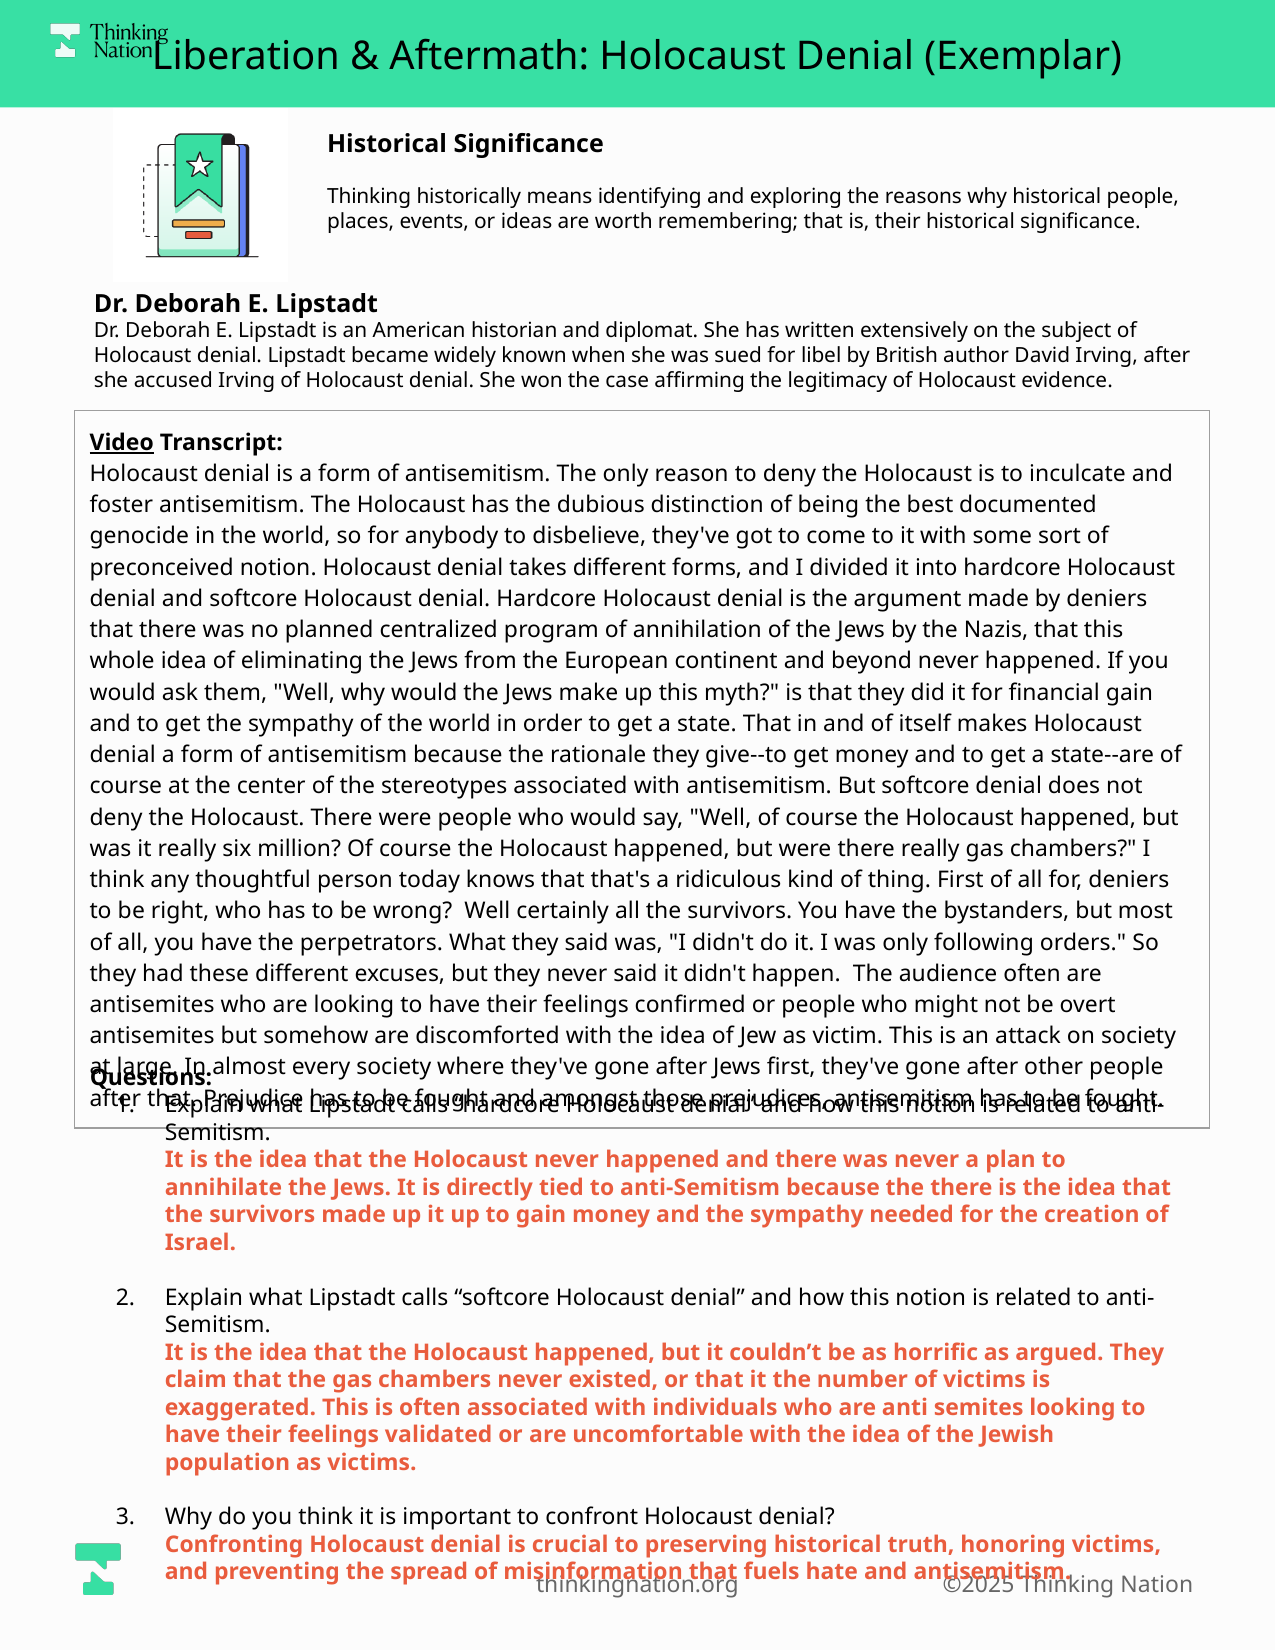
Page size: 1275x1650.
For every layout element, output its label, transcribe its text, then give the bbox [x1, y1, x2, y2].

text_box ©2025 Thinking Nation [907, 1553, 1210, 1605]
picture [62, 1533, 134, 1605]
table_header Video Transcript: Holocaust denial is a form of antisemitism. The only reason to deny the Holocaust is to inculcate and foster antisemitism. The Holocaust has the dubious distinction of being the best documented genocide in the world, so for anybody to disbelieve, they've got to come to it with some sort of preconceived notion. Holocaust denial takes different forms, and I divided it into hardcore Holocaust denial and softcore Holocaust denial. Hardcore Holocaust denial is the argument made by deniers that there was no planned centralized program of annihilation of the Jews by the Nazis, that this whole idea of eliminating the Jews from the European continent and beyond never happened. If you would ask them, "Well, why would the Jews make up this myth?" is that they did it for financial gain and to get the sympathy of the world in order to get a state. That in and of itself makes Holocaust denial a form of antisemitism because the rationale they give--to get money and to get a state--are of course at the center of the stereotypes associated with antisemitism. But softcore denial does not deny the Holocaust. There were people who would say, "Well, of course the Holocaust happened, but was it really six million? Of course the Holocaust happened, but were there really gas chambers?" I think any thoughtful person today knows that that's a ridiculous kind of thing. First of all for, deniers to be right, who has to be wrong? Well certainly all the survivors. You have the bystanders, but most of all, you have the perpetrators. What they said was, "I didn't do it. I was only following orders." So they had these different excuses, but they never said it didn't happen. The audience often are antisemites who are looking to have their feelings confirmed or people who might not be overt antisemites but somehow are discomforted with the idea of Jew as victim. This is an attack on society at large. In almost every society where they've gone after Jews first, they've gone after other people after that. Prejudice has to be fought and amongst those prejudices, antisemitism has to be fought. [75, 411, 1209, 1127]
text_box Dr. Deborah E. Lipstadt Dr. Deborah E. Lipstadt is an American historian and diplomat. She has written extensively on the subject of Holocaust denial. Lipstadt became widely known when she was sued for libel by British author David Irving, after she accused Irving of Holocaust denial. She won the case affirming the legitimacy of Holocaust evidence. [74, 268, 1210, 403]
text_box Historical Significance Thinking historically means identifying and exploring the reasons why historical people, places, events, or ideas are worth remembering; that is, their historical significance. [308, 108, 1201, 268]
text_box Liberation & Aftermath: Holocaust Denial (Exemplar) [0, 0, 1275, 108]
picture [36, 12, 172, 69]
picture [113, 108, 288, 283]
text_box thinkingnation.org [486, 1600, 789, 1605]
text_box Questions: Explain what Lipstadt calls “hardcore Holocaust denial” and how this notion is related to anti-Semitism. It is the idea that the Holocaust never happened and there was never a plan to annihilate the Jews. It is directly tied to anti-Semitism because the there is the idea that the survivors made up it up to gain money and the sympathy needed for the creation of Israel. Explain what Lipstadt calls “softcore Holocaust denial” and how this notion is related to anti-Semitism. It is the idea that the Holocaust happened, but it couldn’t be as horrific as argued. They claim that the gas chambers never existed, or that it the number of victims is exaggerated. This is often associated with individuals who are anti semites looking to have their feelings validated or are uncomfortable with the idea of the Jewish population as victims. Why do you think it is important to confront Holocaust denial? Confronting Holocaust denial is crucial to preserving historical truth, honoring victims, and preventing the spread of misinformation that fuels hate and antisemitism. [74, 1047, 1201, 1600]
